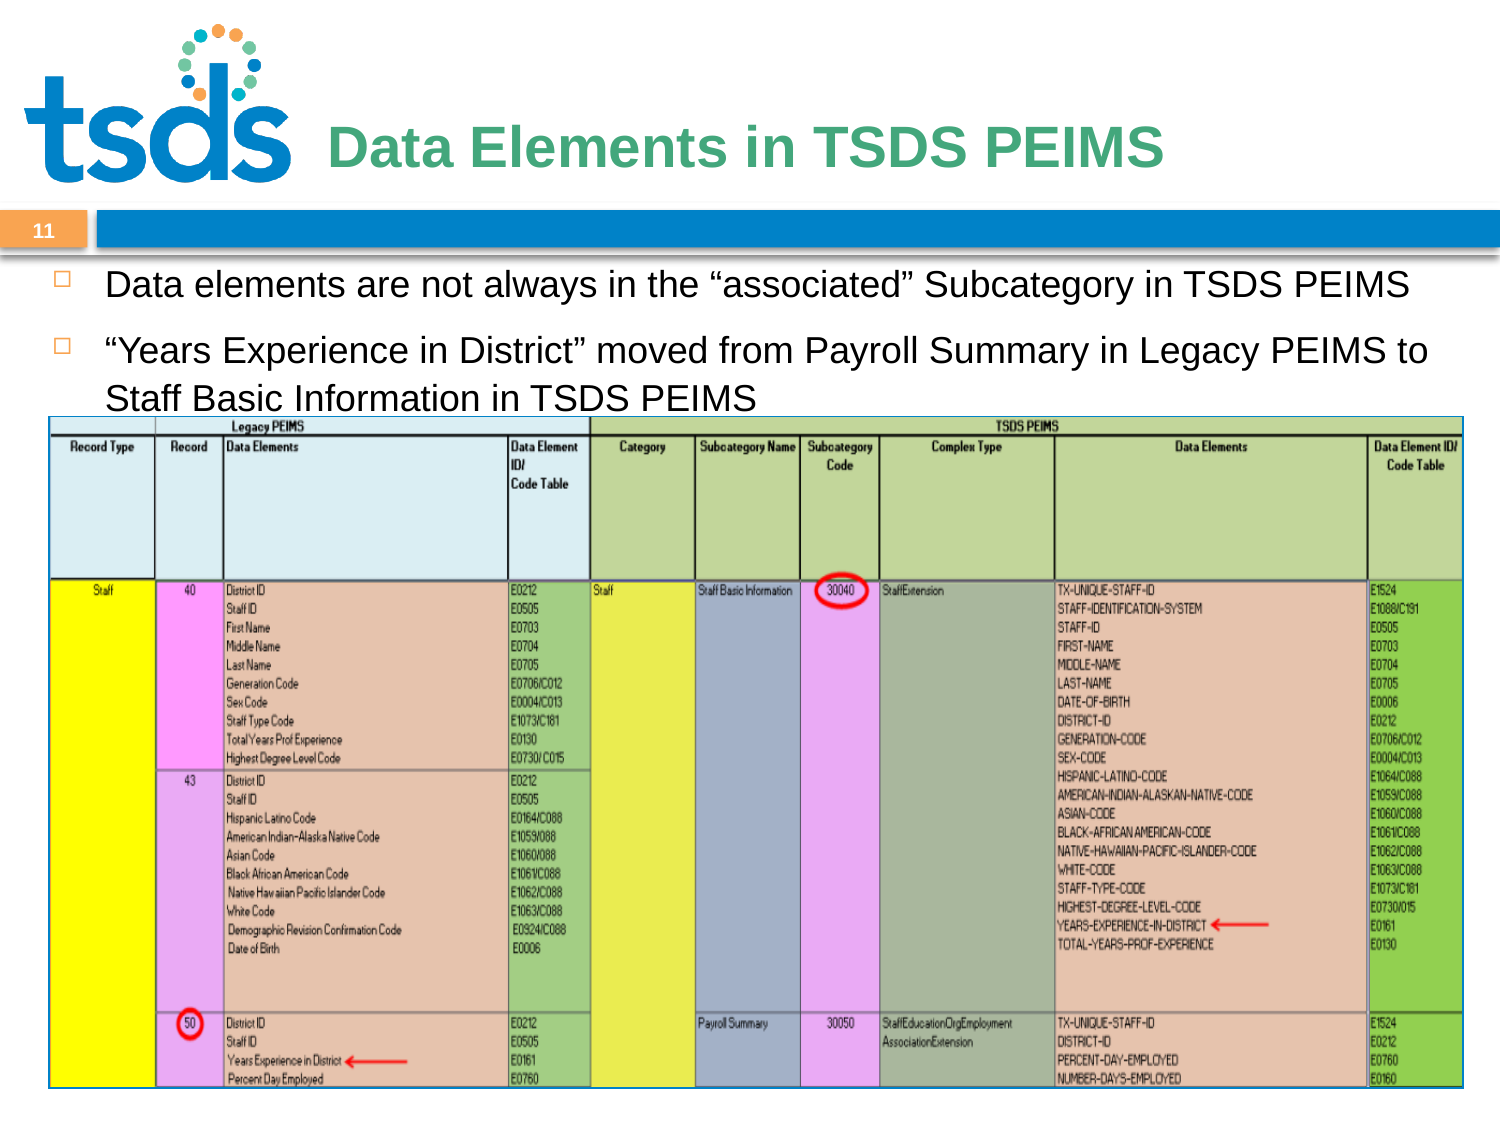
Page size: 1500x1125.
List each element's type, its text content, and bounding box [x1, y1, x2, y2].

title Data Elements in TSDS PEIMS [312, 75, 1438, 213]
list Data elements are not always in the “associated” Subcategory in TSDS PEIMS “Years Experience in District” moved from Payroll Summary in Legacy PEIMS to Staff Basic Information in TSDS PEIMS [37, 249, 1463, 350]
picture [24, 24, 291, 191]
slide_number 10 [0, 210, 88, 251]
picture [51, 418, 1461, 1086]
